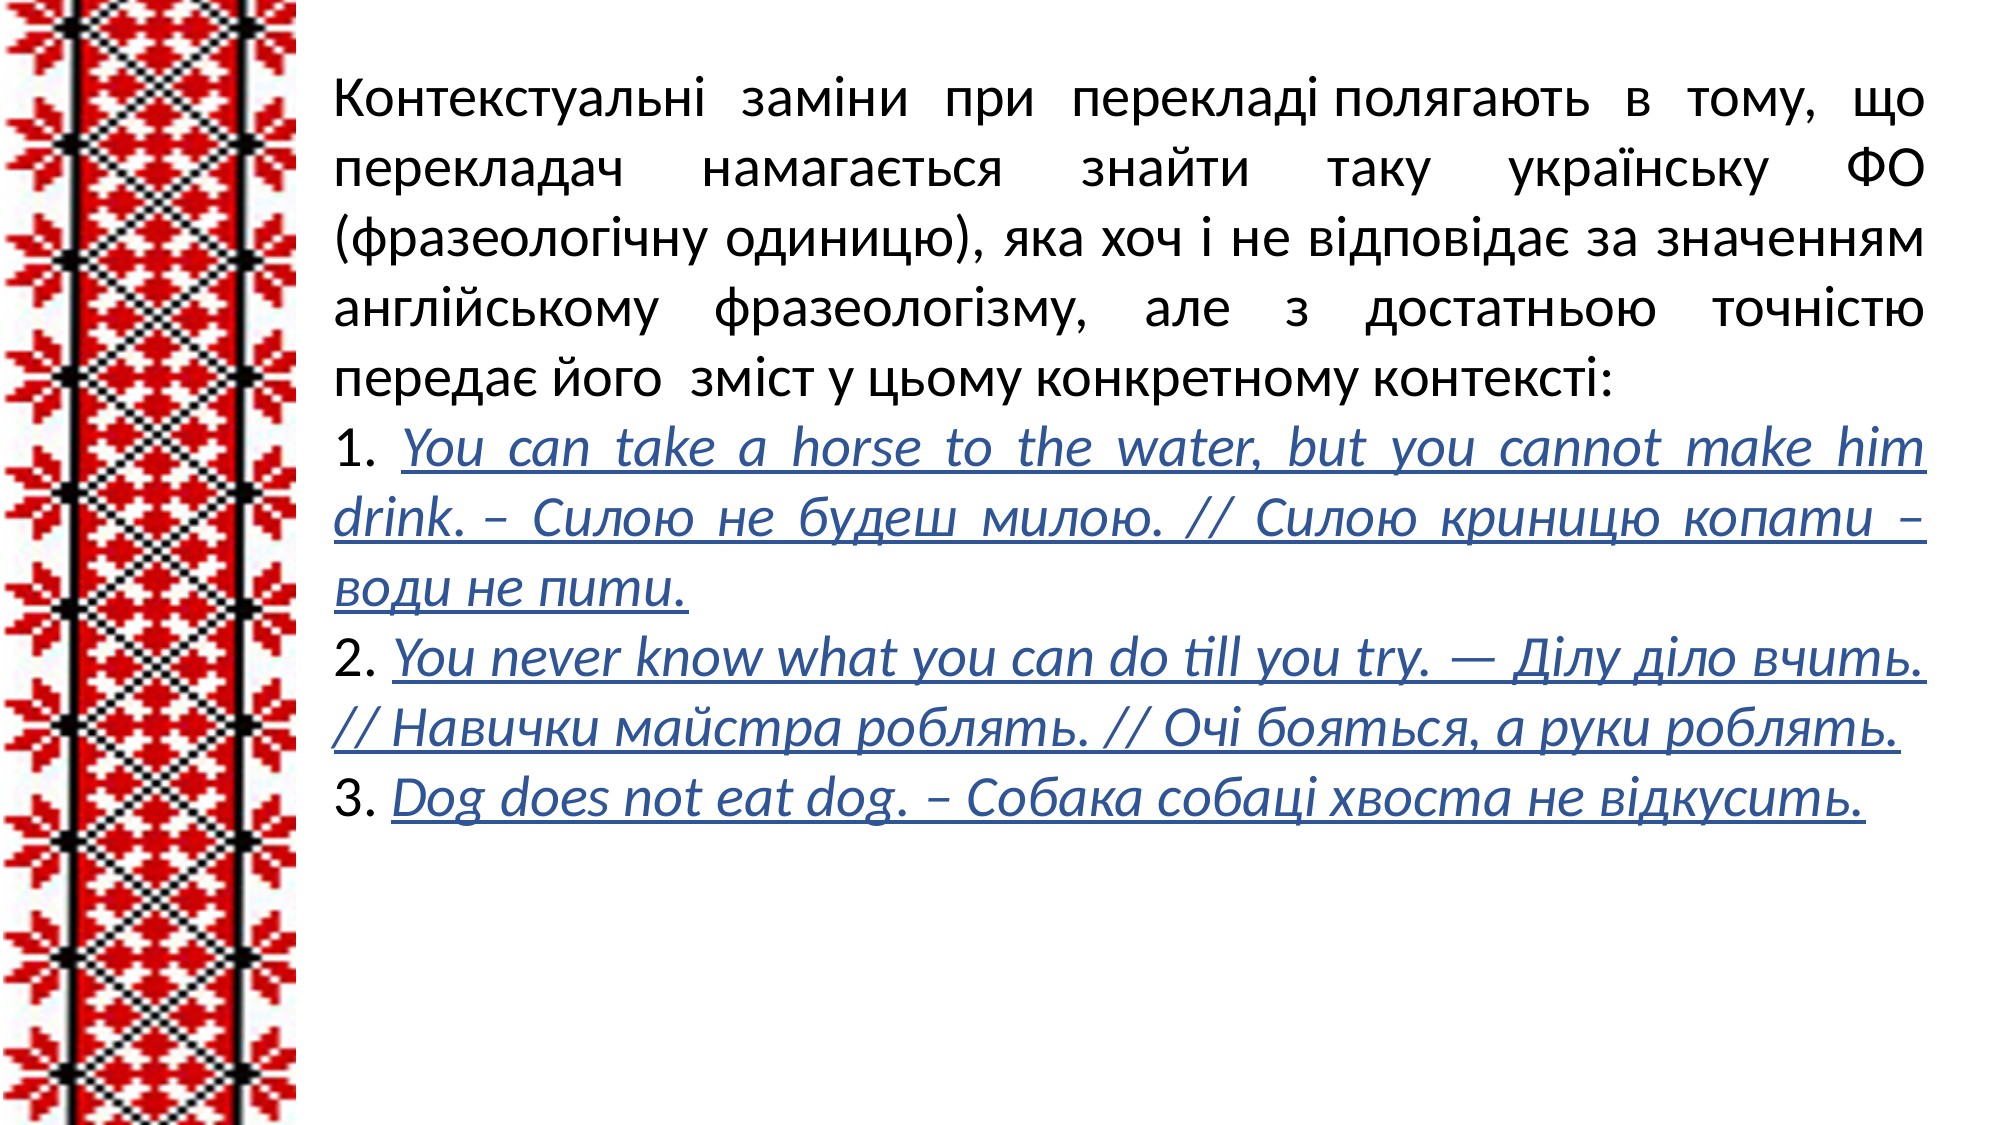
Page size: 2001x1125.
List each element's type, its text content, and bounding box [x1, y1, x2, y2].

picture [3, 0, 296, 1125]
text_box Контекстуальні заміни при перекладі полягають в тому, що перекладач намагається знайти таку українську ФО (фразеологічну одиницю), яка хоч і не відповідає за значенням англійському фразеологізму, але з достатньою точністю передає його зміст у цьому конкретному контексті: 1. You can take a horse to the water, but you cannot make him drink. – Силою не будеш милою. // Силою криницю копати – води не пити. 2. You never know what you can do till you try. — Ділу діло вчить. // Навички майстра роблять. // Очі бояться, а руки роблять. 3. Dog does not eat dog. – Собака собаці хвоста не відкусить. [319, 50, 1942, 836]
